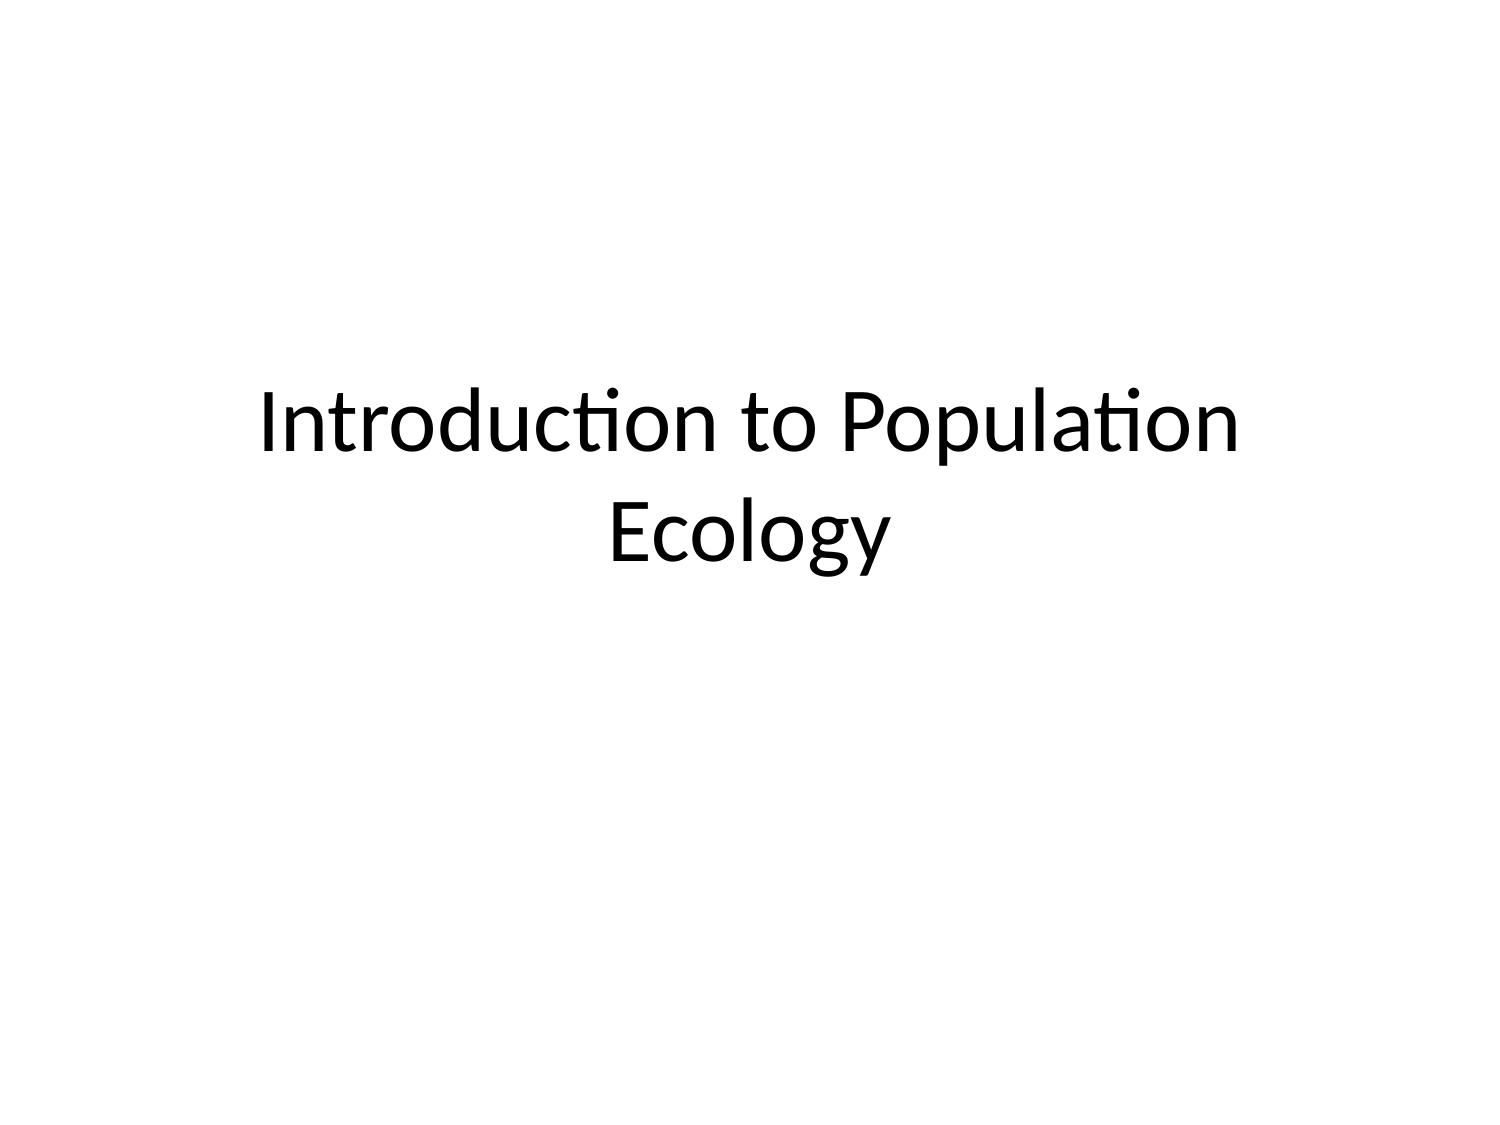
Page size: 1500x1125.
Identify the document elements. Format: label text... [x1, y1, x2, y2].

title Introduction to Population Ecology [112, 349, 1388, 591]
